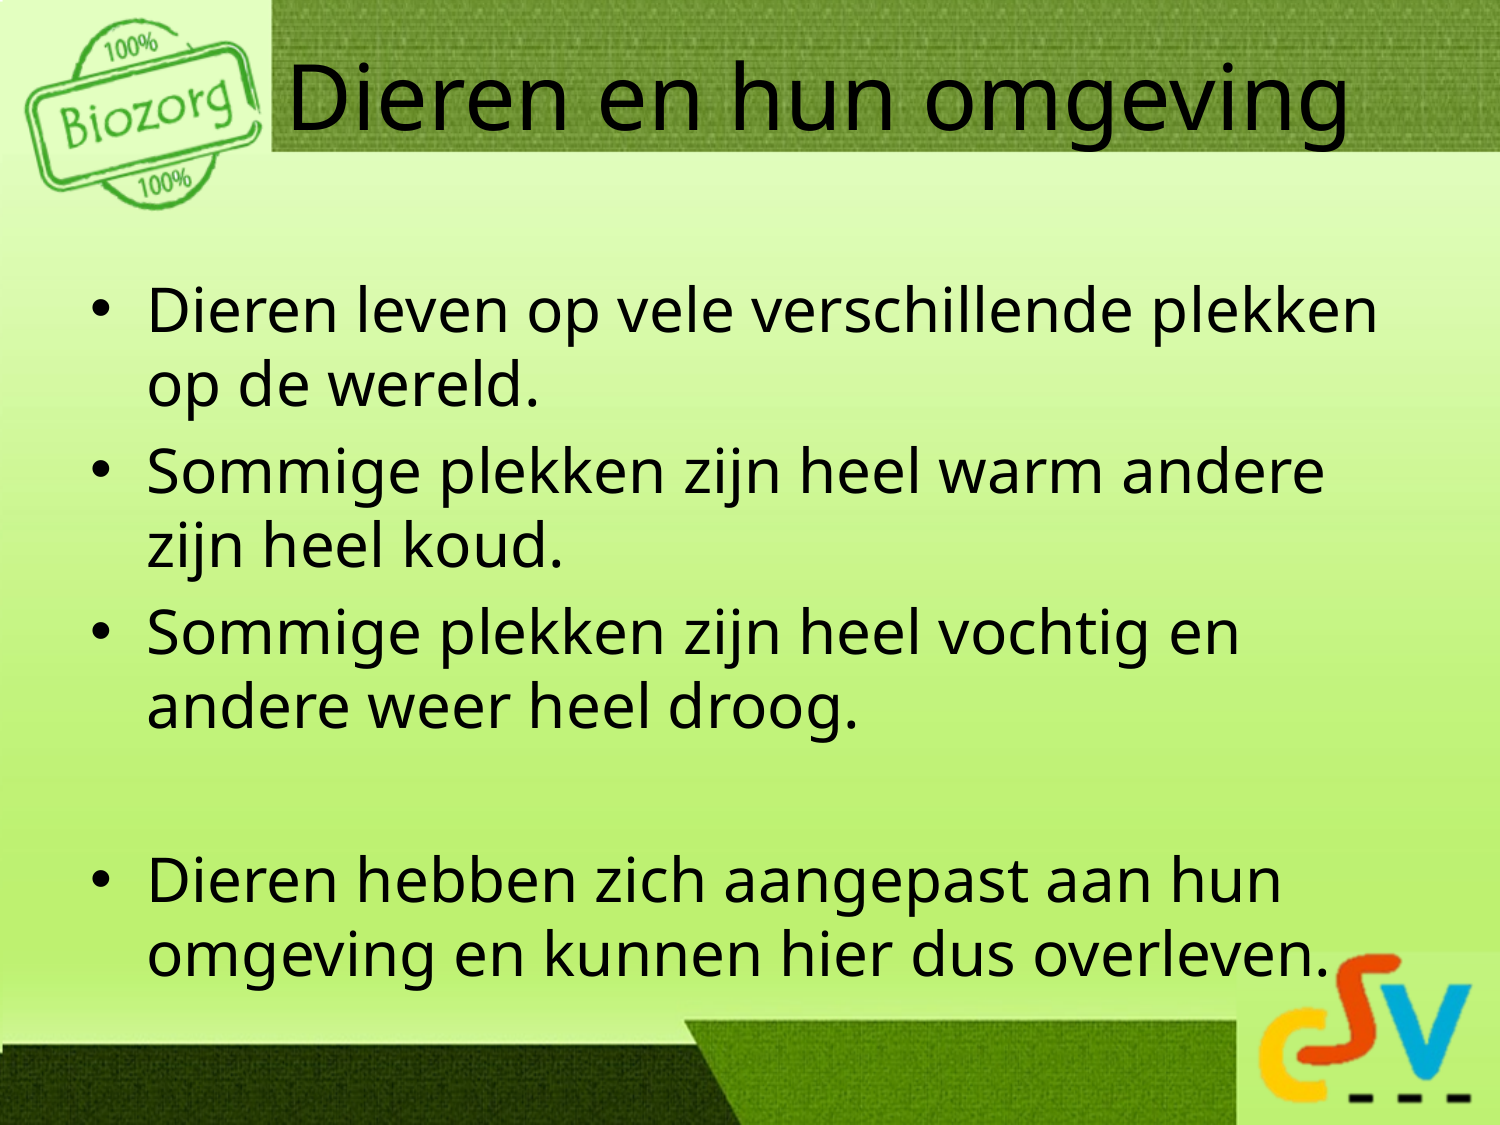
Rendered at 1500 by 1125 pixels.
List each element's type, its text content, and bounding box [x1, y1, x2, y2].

list Dieren leven op vele verschillende plekken op de wereld. Sommige plekken zijn heel warm andere zijn heel koud. Sommige plekken zijn heel vochtig en andere weer heel droog. Dieren hebben zich aangepast aan hun omgeving en kunnen hier dus overleven. [75, 262, 1425, 1005]
title Dieren en hun omgeving [144, 0, 1495, 188]
picture [0, 0, 1500, 1125]
